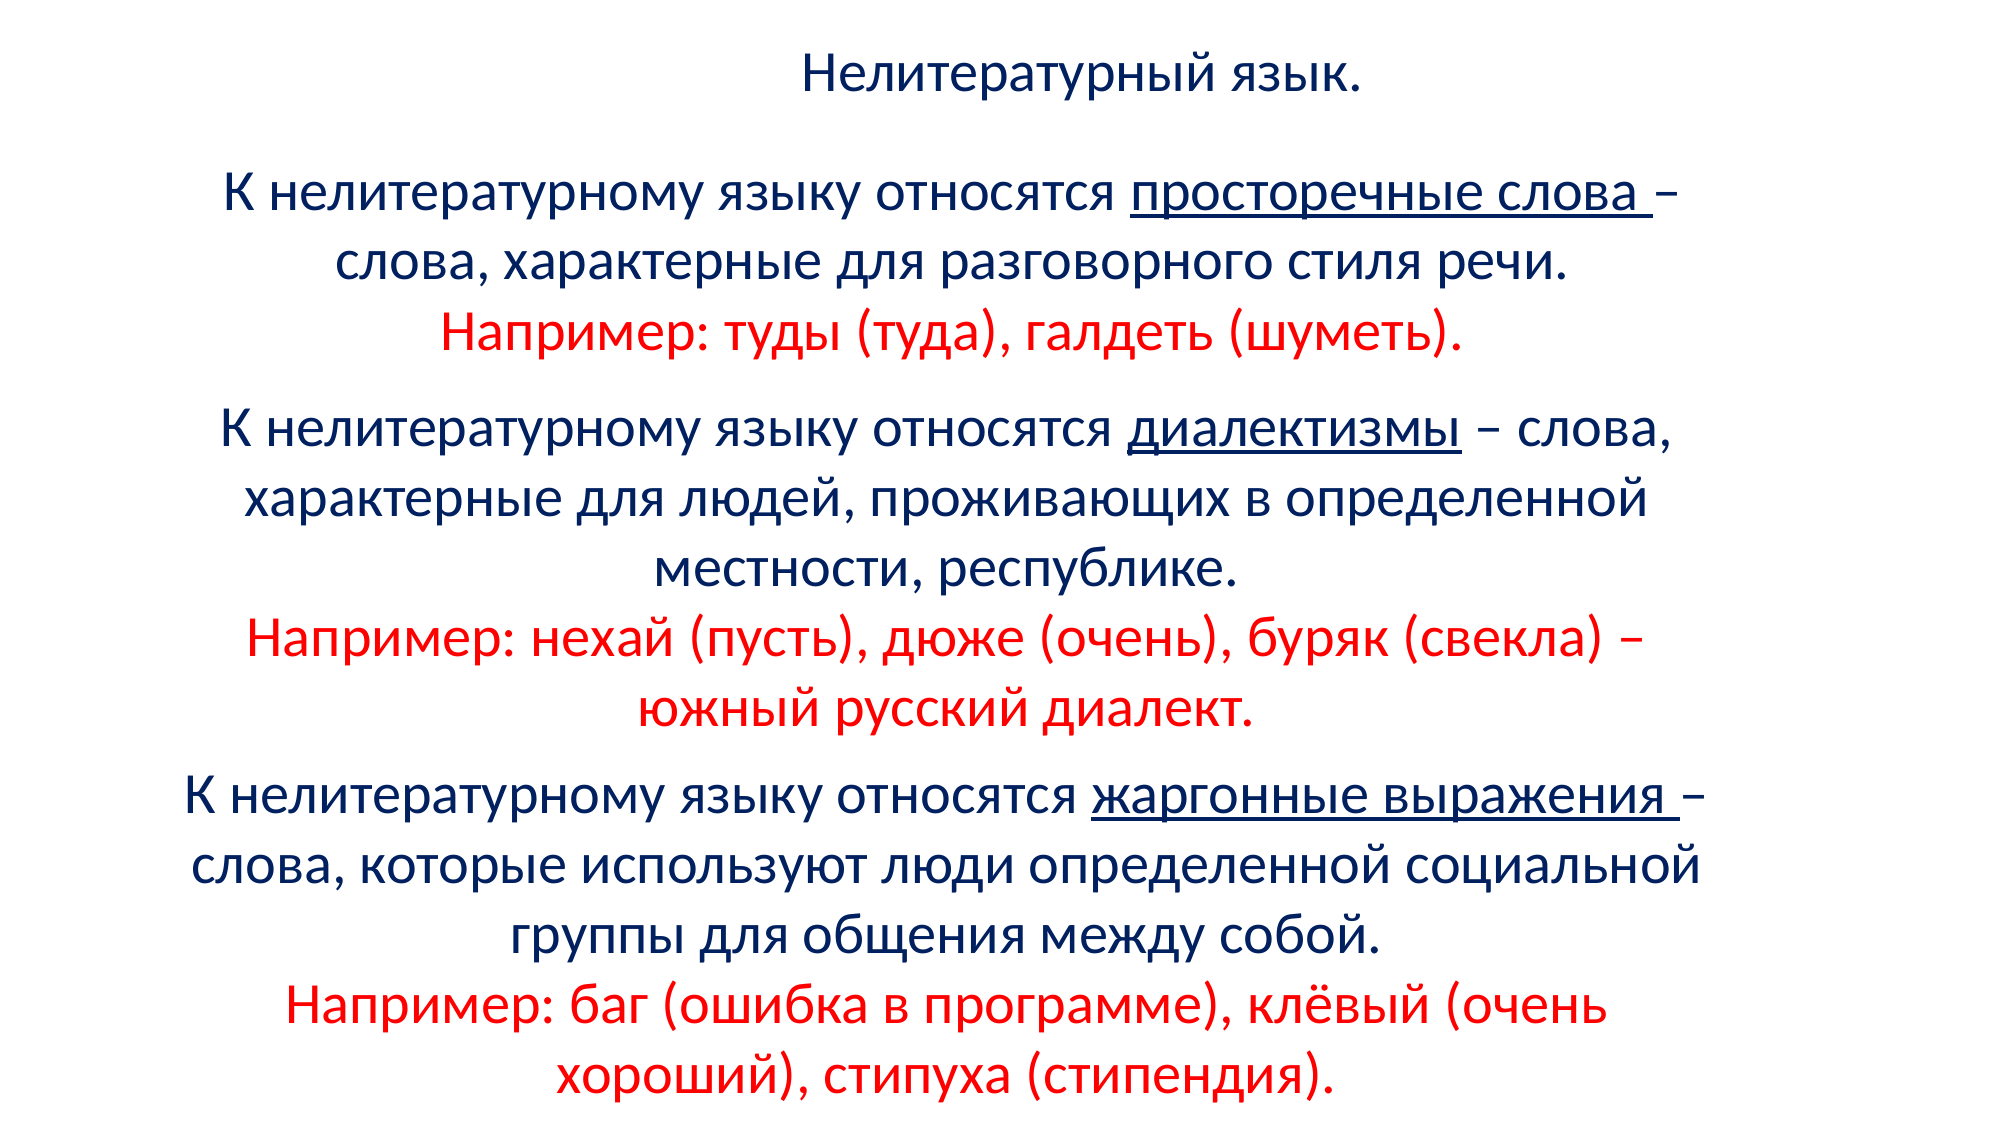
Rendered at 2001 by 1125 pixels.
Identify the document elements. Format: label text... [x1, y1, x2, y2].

text_box К нелитературному языку относятся жаргонные выражения – слова, которые используют люди определенной социальной группы для общения между собой. Например: баг (ошибка в программе), клёвый (очень хороший), стипуха (стипендия). [160, 747, 1733, 1113]
text_box К нелитературному языку относятся диалектизмы – слова, характерные для людей, проживающих в определенной местности, республике. Например: нехай (пусть), дюже (очень), буряк (свекла) – южный русский диалект. [189, 380, 1704, 746]
text_box К нелитературному языку относятся просторечные слова – слова, характерные для разговорного стиля речи. Например: туды (туда), галдеть (шуметь). [195, 144, 1710, 370]
text_box Нелитературный язык. [336, 25, 1830, 111]
